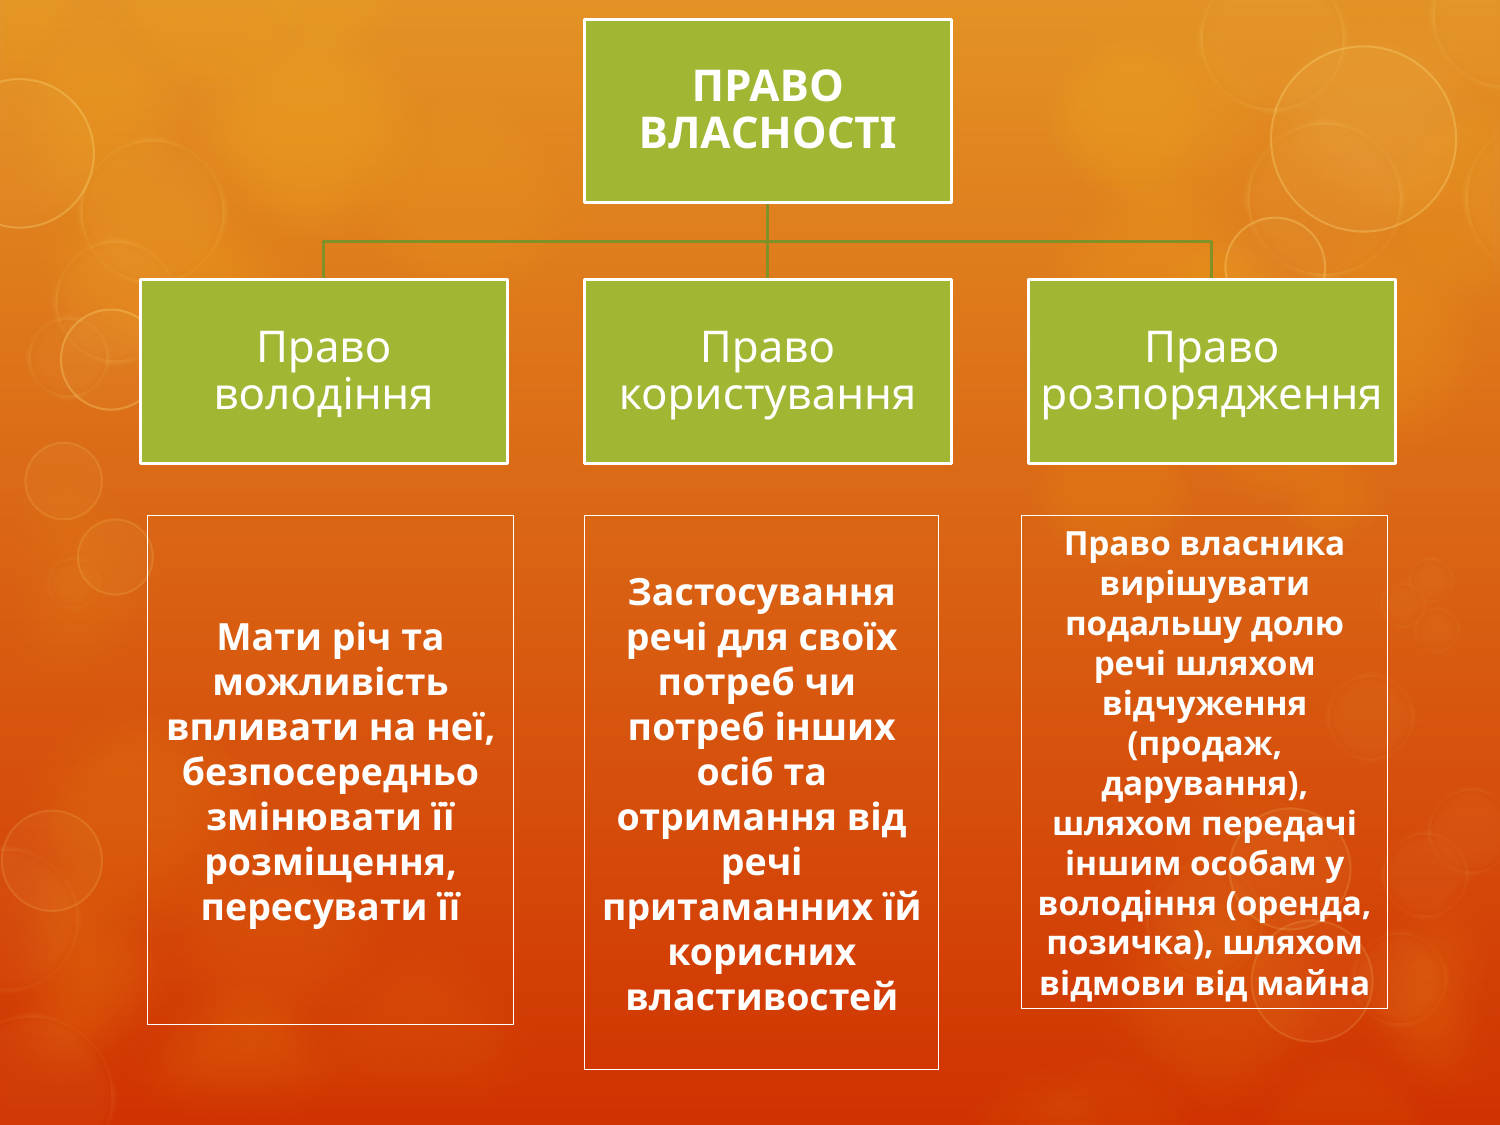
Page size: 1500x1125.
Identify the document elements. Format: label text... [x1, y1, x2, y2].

text_box Мати річ та можливість впливати на неї, безпосередньо змінювати її розміщення, пересувати її [147, 515, 514, 1025]
text_box Застосування речі для своїх потреб чи потреб інших осіб та отримання від речі притаманних їй корисних властивостей [584, 515, 939, 1070]
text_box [76, 18, 1460, 464]
text_box Право власника вирішувати подальшу долю речі шляхом відчуження (продаж, дарування), шляхом передачі іншим особам у володіння (оренда, позичка), шляхом відмови від майна [1021, 515, 1388, 1009]
